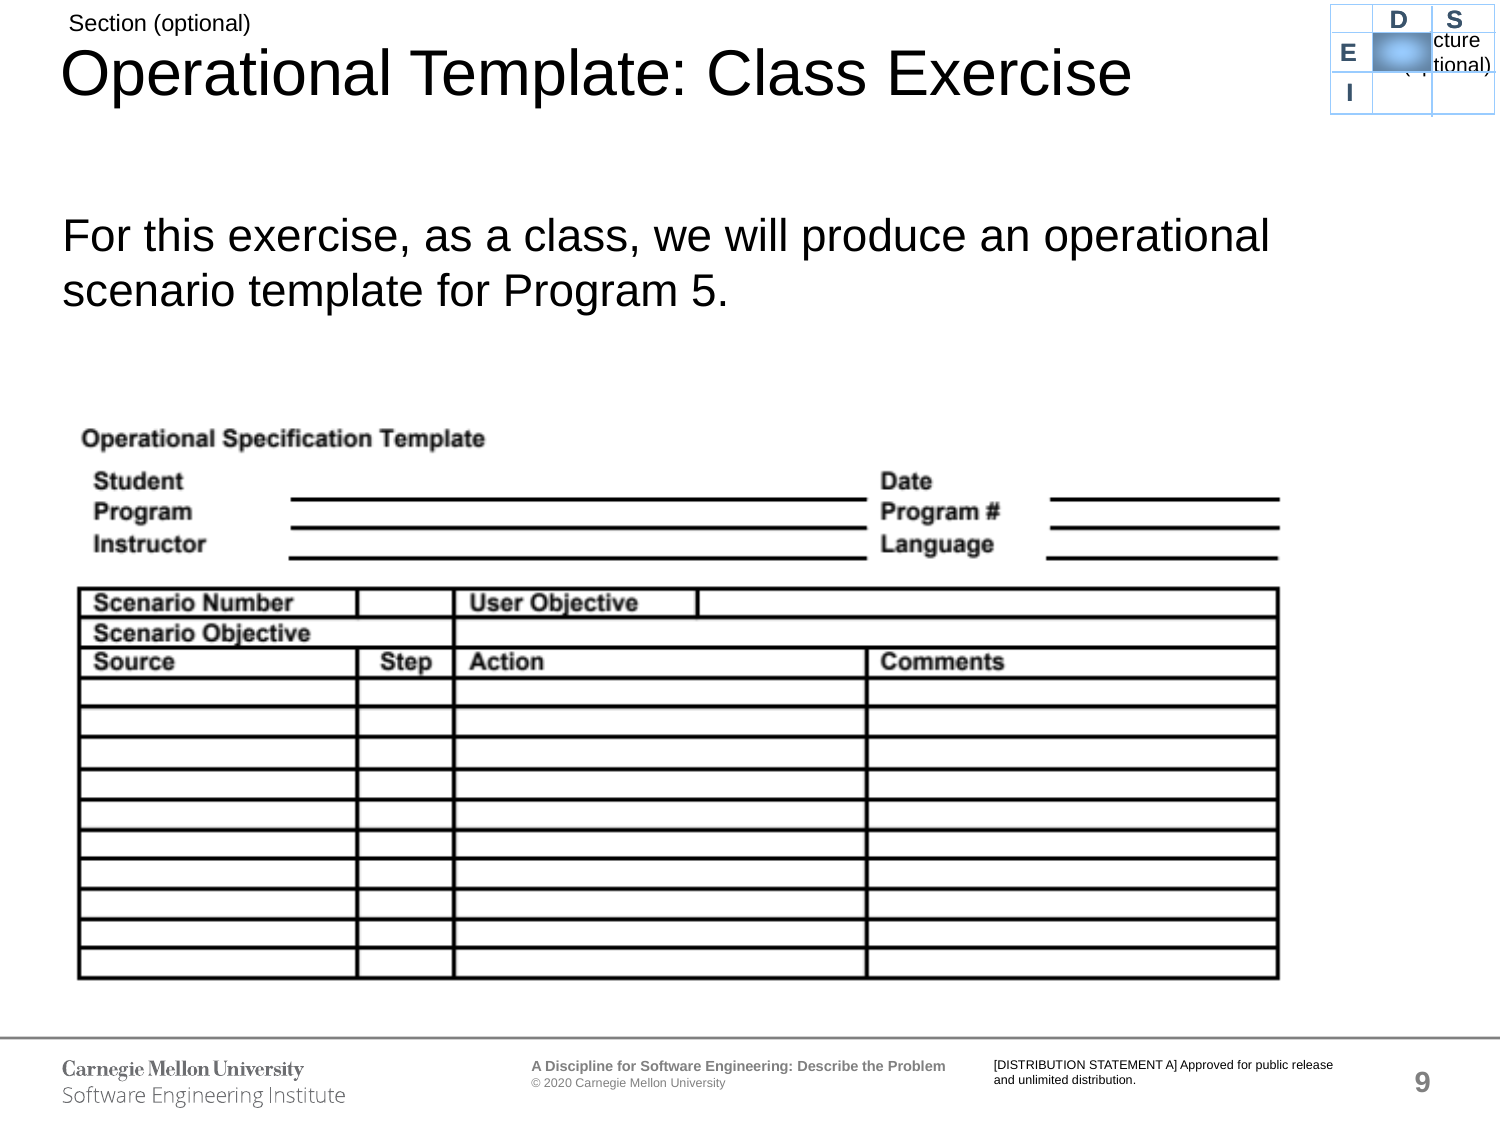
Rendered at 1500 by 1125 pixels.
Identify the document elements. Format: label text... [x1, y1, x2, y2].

picture [1328, 0, 1499, 120]
text_box Operational Template: Class Exercise [46, 30, 1328, 120]
list For this exercise, as a class, we will produce an operational scenario template for Program 5. [48, 198, 1436, 587]
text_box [0, 425, 1369, 1003]
